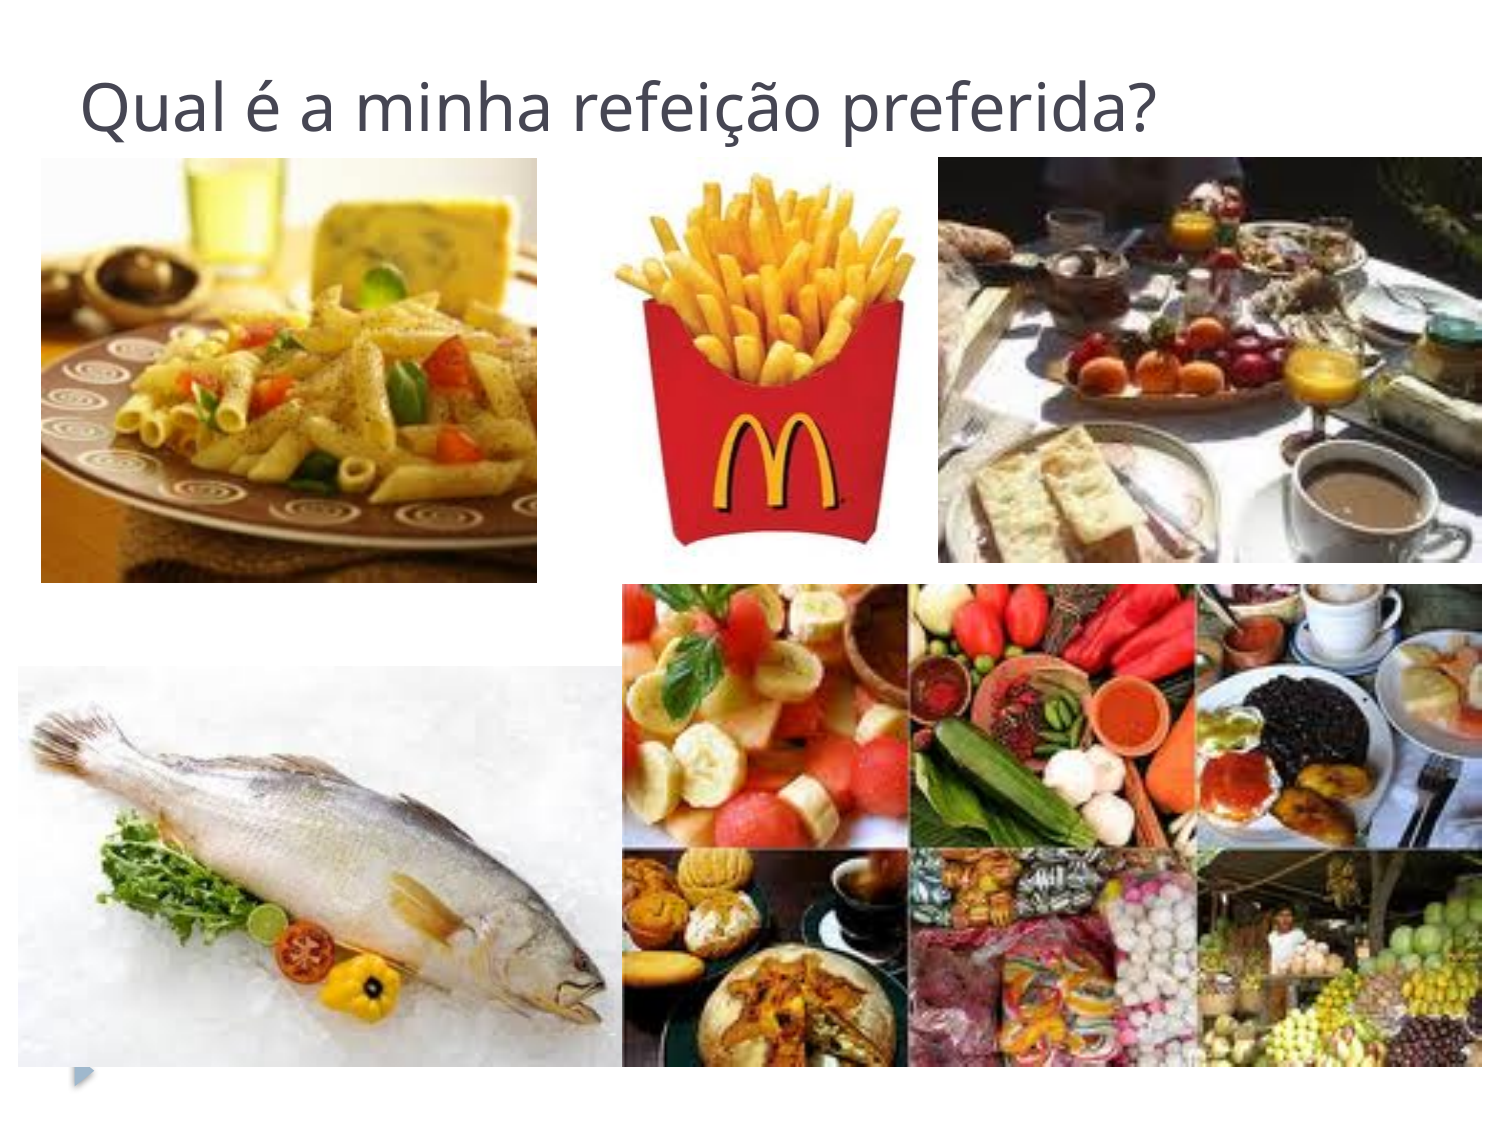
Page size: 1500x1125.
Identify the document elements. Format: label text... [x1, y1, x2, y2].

picture [18, 156, 1483, 1067]
title Qual é a minha refeição preferida? [64, 42, 1415, 153]
